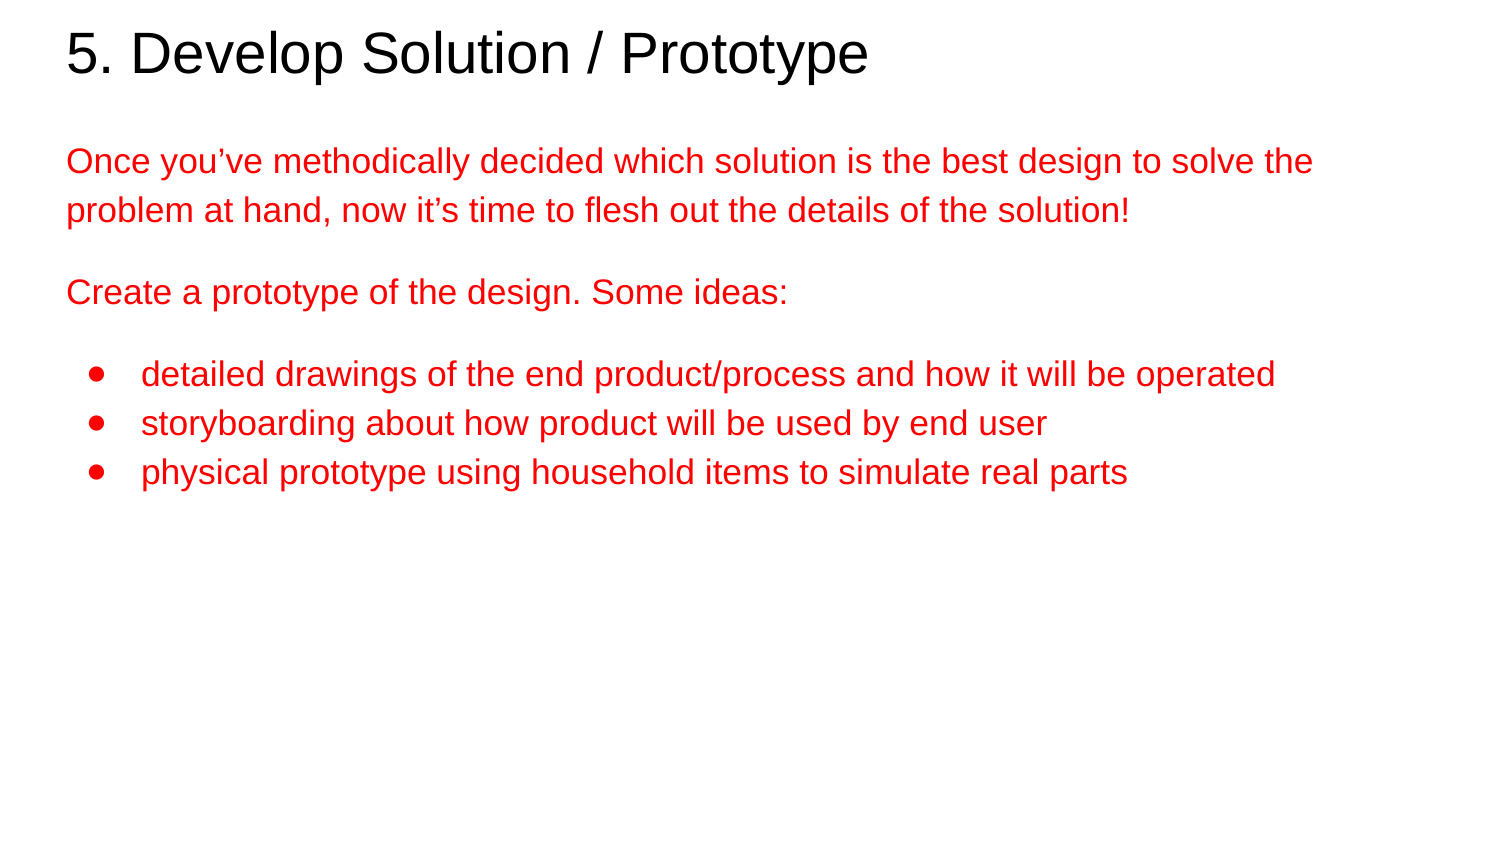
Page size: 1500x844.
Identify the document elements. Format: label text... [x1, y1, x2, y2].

title 5. Develop Solution / Prototype [51, 0, 1449, 94]
list Once you’ve methodically decided which solution is the best design to solve the problem at hand, now it’s time to flesh out the details of the solution! Create a prototype of the design. Some ideas: detailed drawings of the end product/process and how it will be operated storyboarding about how product will be used by end user physical prototype using household items to simulate real parts [51, 116, 1449, 750]
